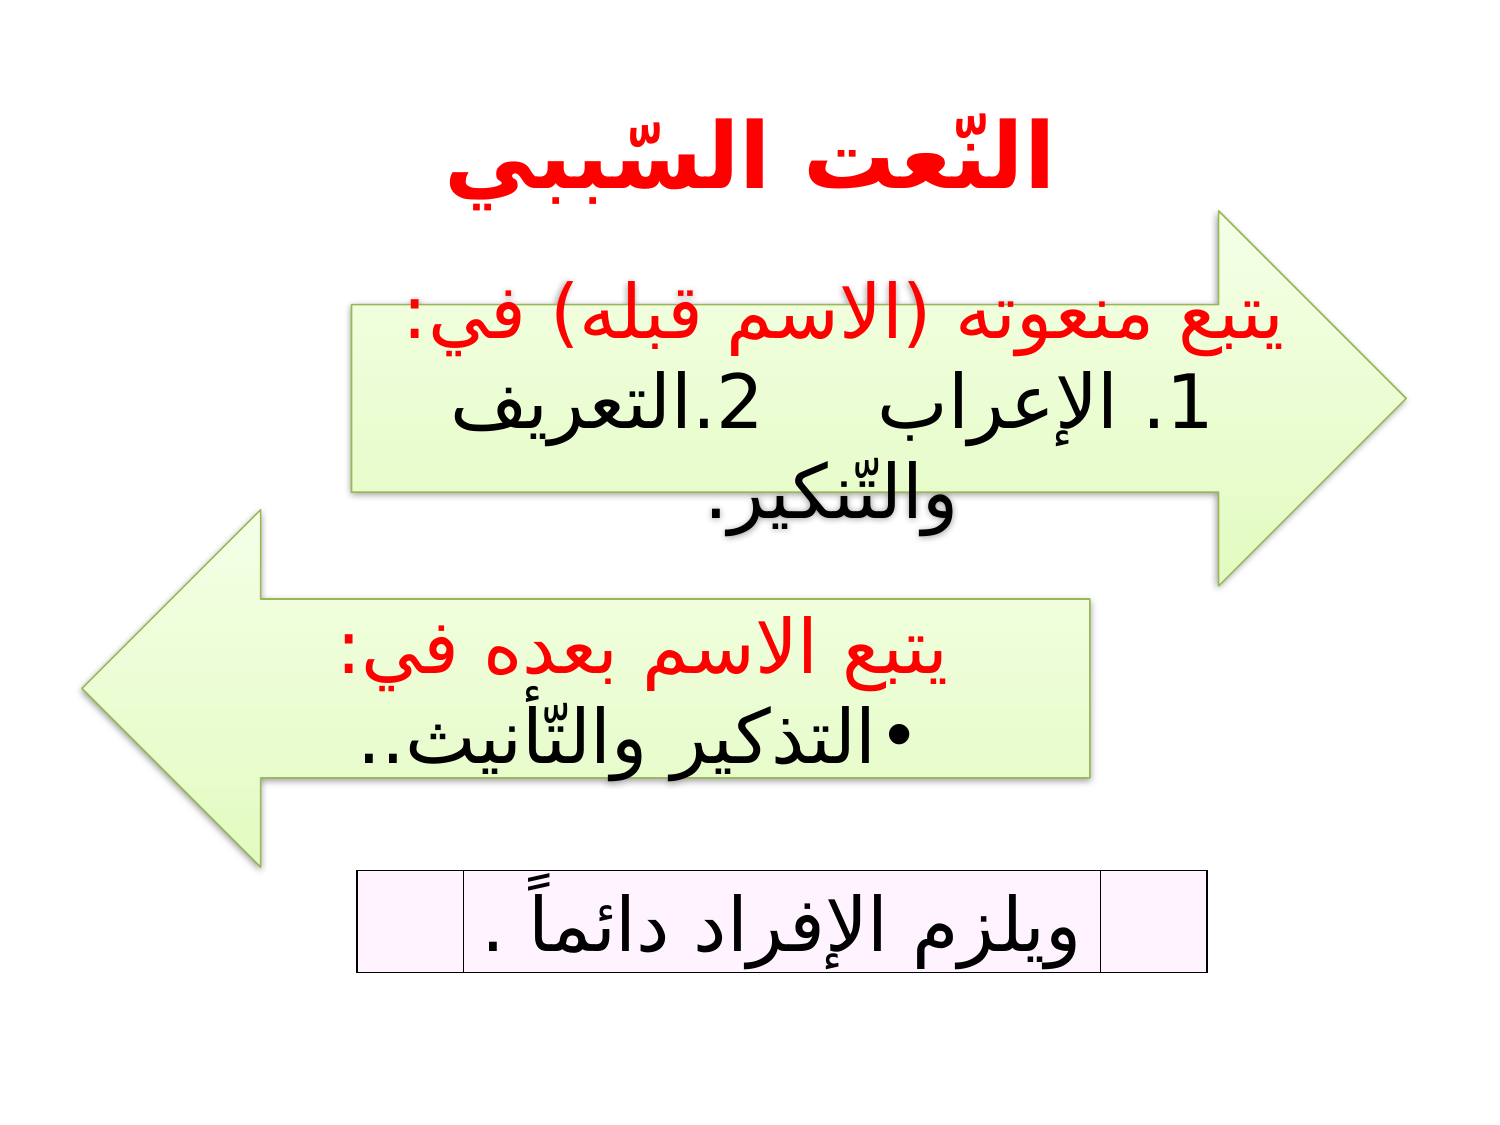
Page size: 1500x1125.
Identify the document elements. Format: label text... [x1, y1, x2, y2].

text_box يتبع منعوته (الاسم قبله) في: 1. الإعراب 2.التعريف والتّنكير. [350, 248, 1407, 587]
text_box يتبع الاسم بعده في: التذكير والتّأنيث.. [81, 508, 1091, 868]
text_box ويلزم الإفراد دائماً . [357, 870, 1208, 973]
text_box [70, 187, 1430, 248]
title النّعت السّببي [75, 58, 1425, 187]
